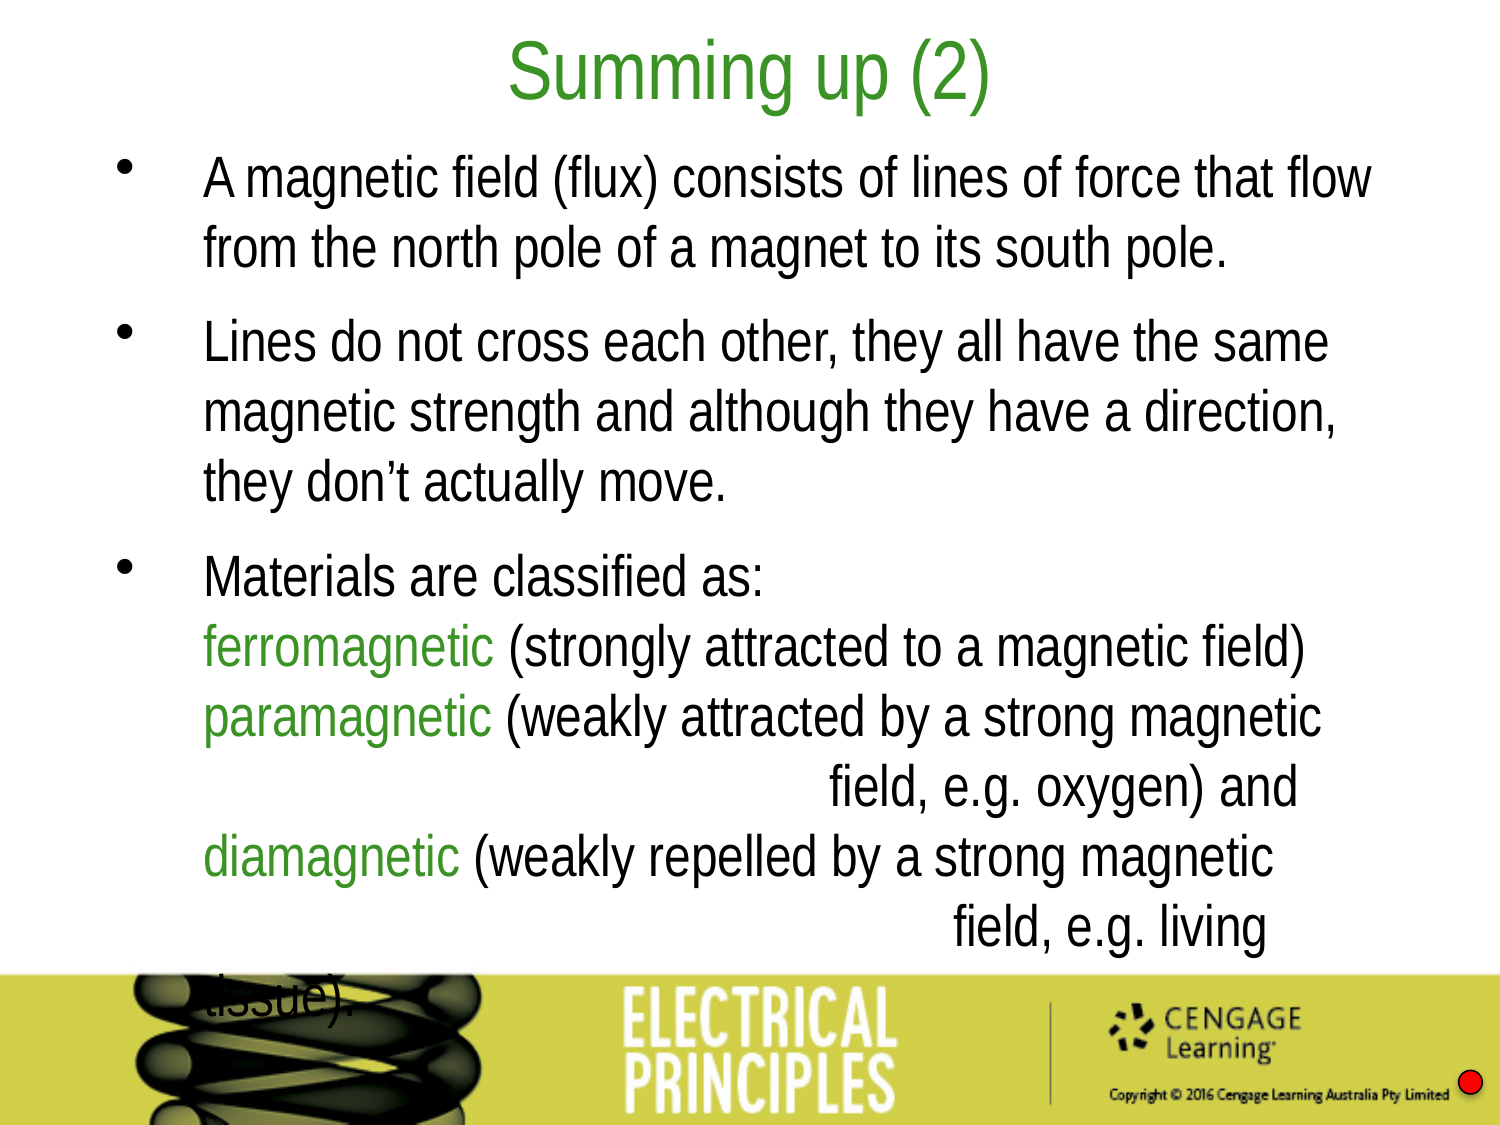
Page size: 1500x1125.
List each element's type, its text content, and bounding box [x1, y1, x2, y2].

text_box Summing up (2) [0, 0, 1500, 118]
text_box [1457, 1069, 1484, 1095]
text_box A magnetic field (flux) consists of lines of force that flow from the north pole of a magnet to its south pole. Lines do not cross each other, they all have the same magnetic strength and although they have a direction, they don’t actually move. Materials are classified as: ferromagnetic (strongly attracted to a magnetic field) paramagnetic (weakly attracted by a strong magnetic field, e.g. oxygen) and diamagnetic (weakly repelled by a strong magnetic field, e.g. living tissue). [100, 131, 1400, 1036]
picture [0, 118, 1500, 1125]
